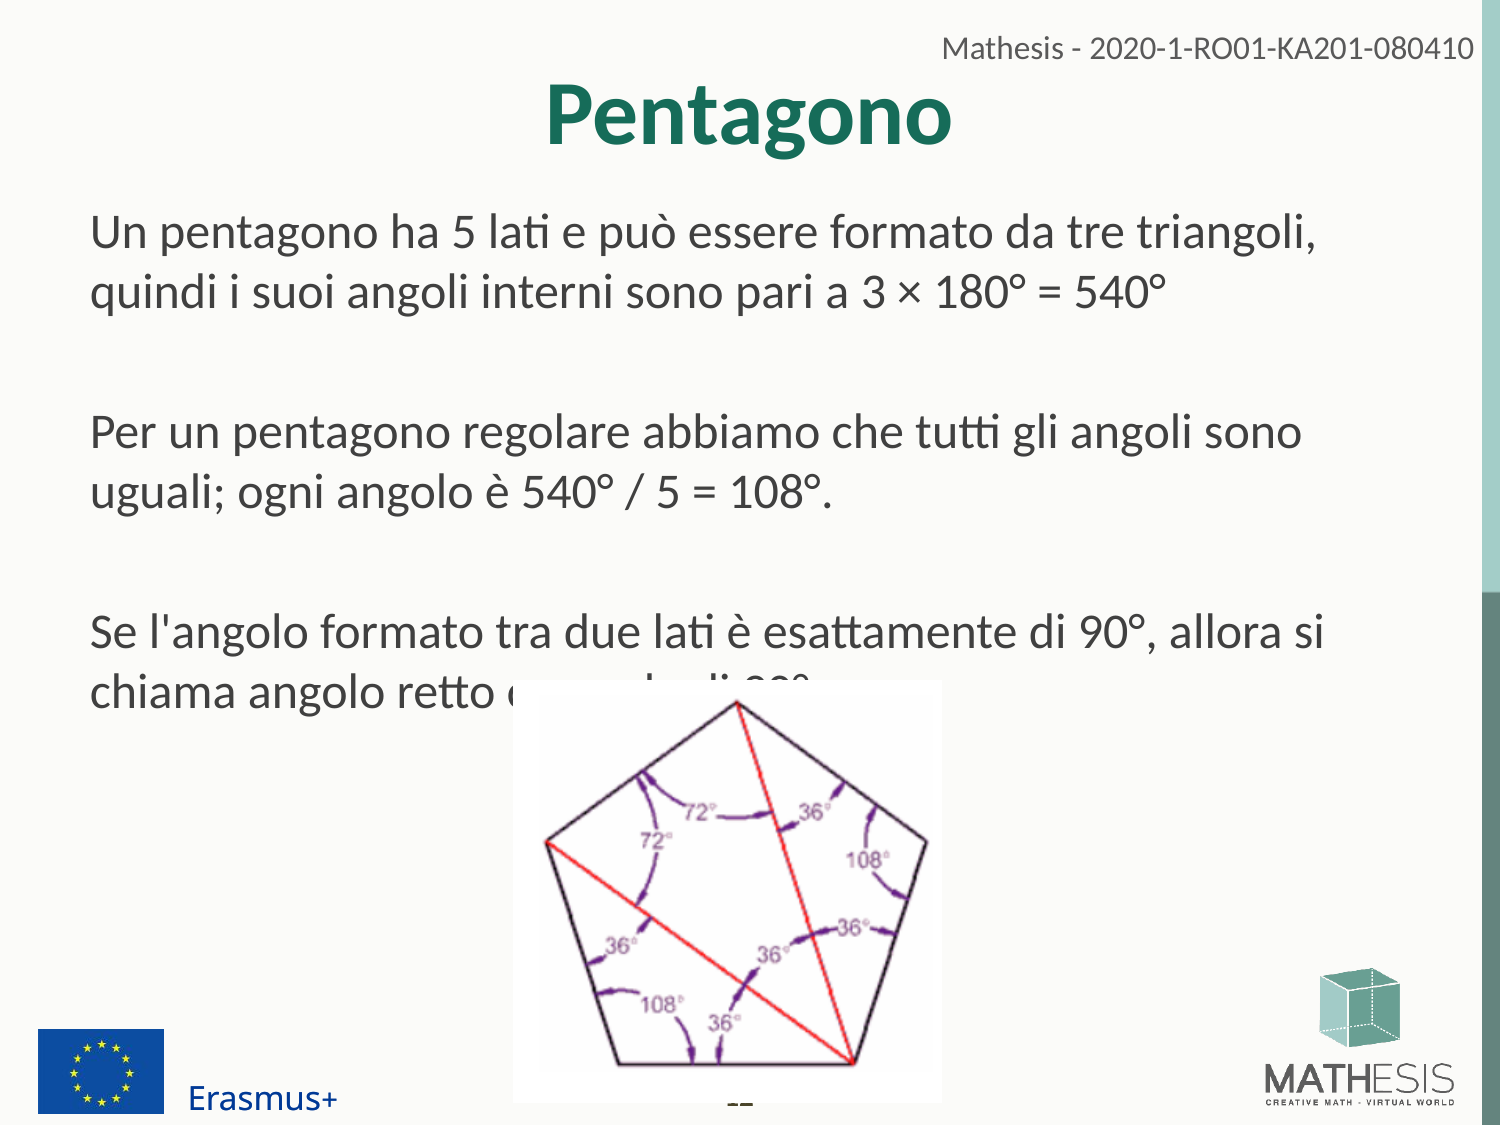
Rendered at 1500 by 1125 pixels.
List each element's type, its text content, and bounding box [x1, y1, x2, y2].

title Pentagono [75, 45, 1425, 191]
picture [38, 1029, 164, 1114]
picture [513, 680, 943, 1103]
list Un pentagono ha 5 lati e può essere formato da tre triangoli, quindi i suoi angoli interni sono pari a 3 × 180° = 540° Per un pentagono regolare abbiamo che tutti gli angoli sono uguali; ogni angolo è 540° / 5 = 108°. Se l'angolo formato tra due lati è esattamente di 90°, allora si chiama angolo retto o angolo di 90°. [75, 191, 1425, 934]
